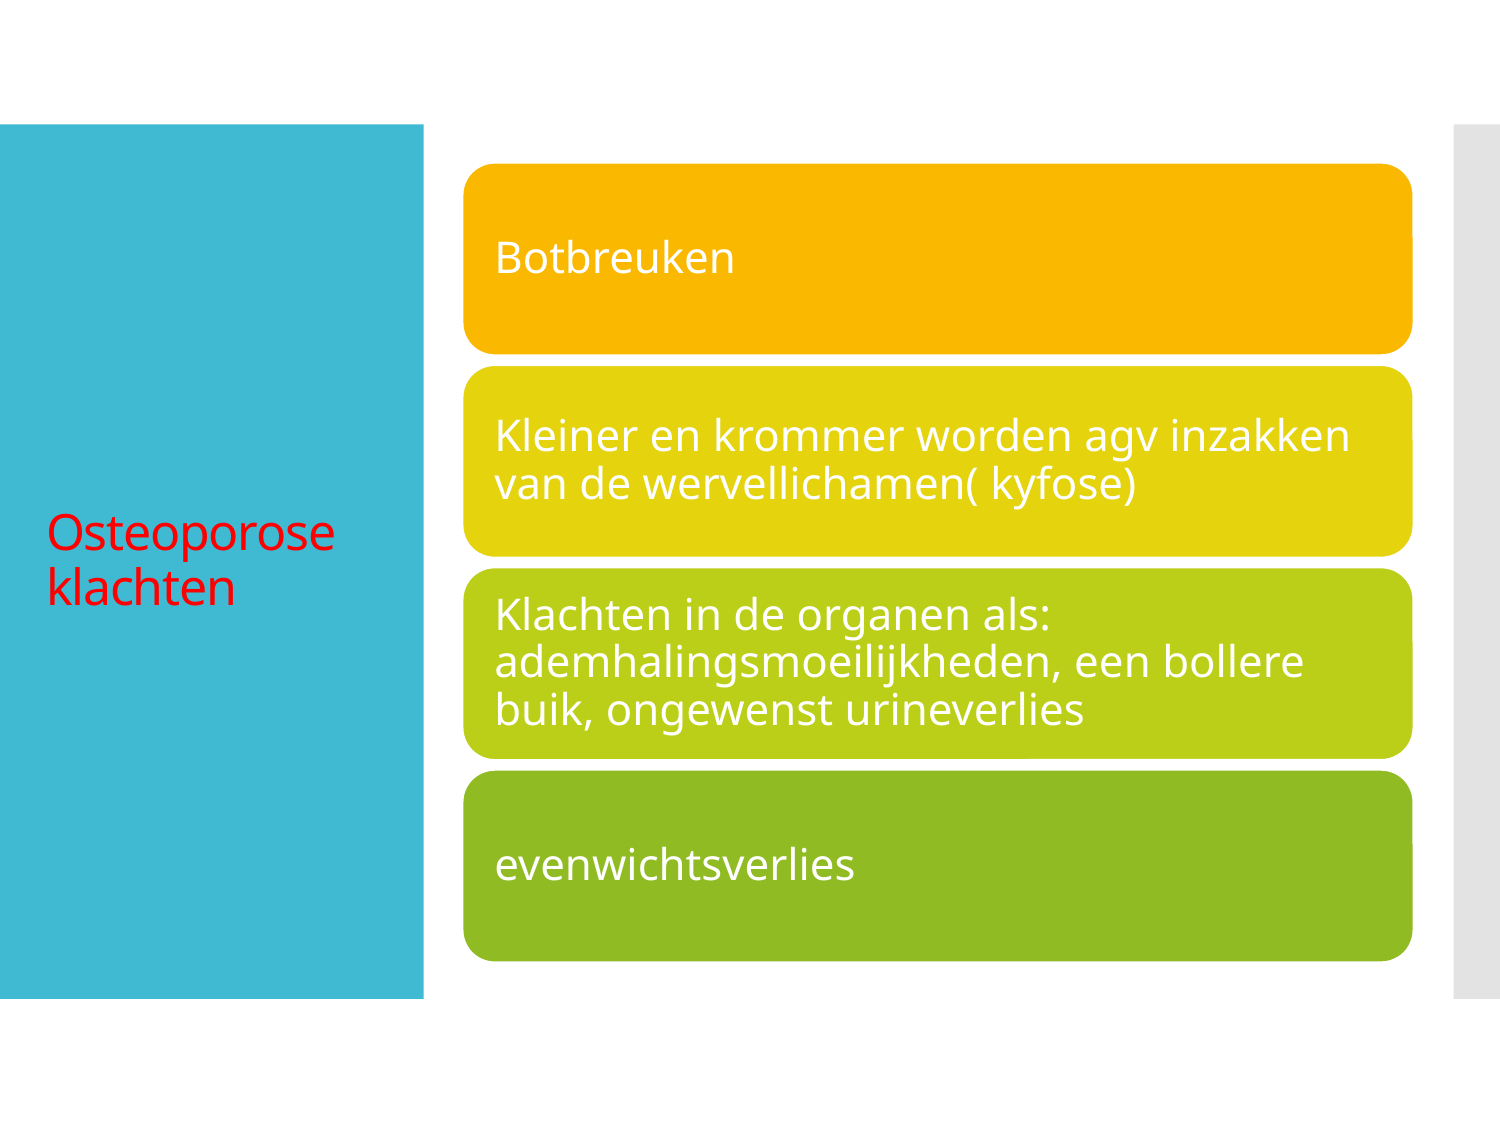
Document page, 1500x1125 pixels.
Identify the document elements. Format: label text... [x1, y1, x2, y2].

title Osteoporose klachten [31, 184, 462, 940]
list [462, 145, 1414, 980]
